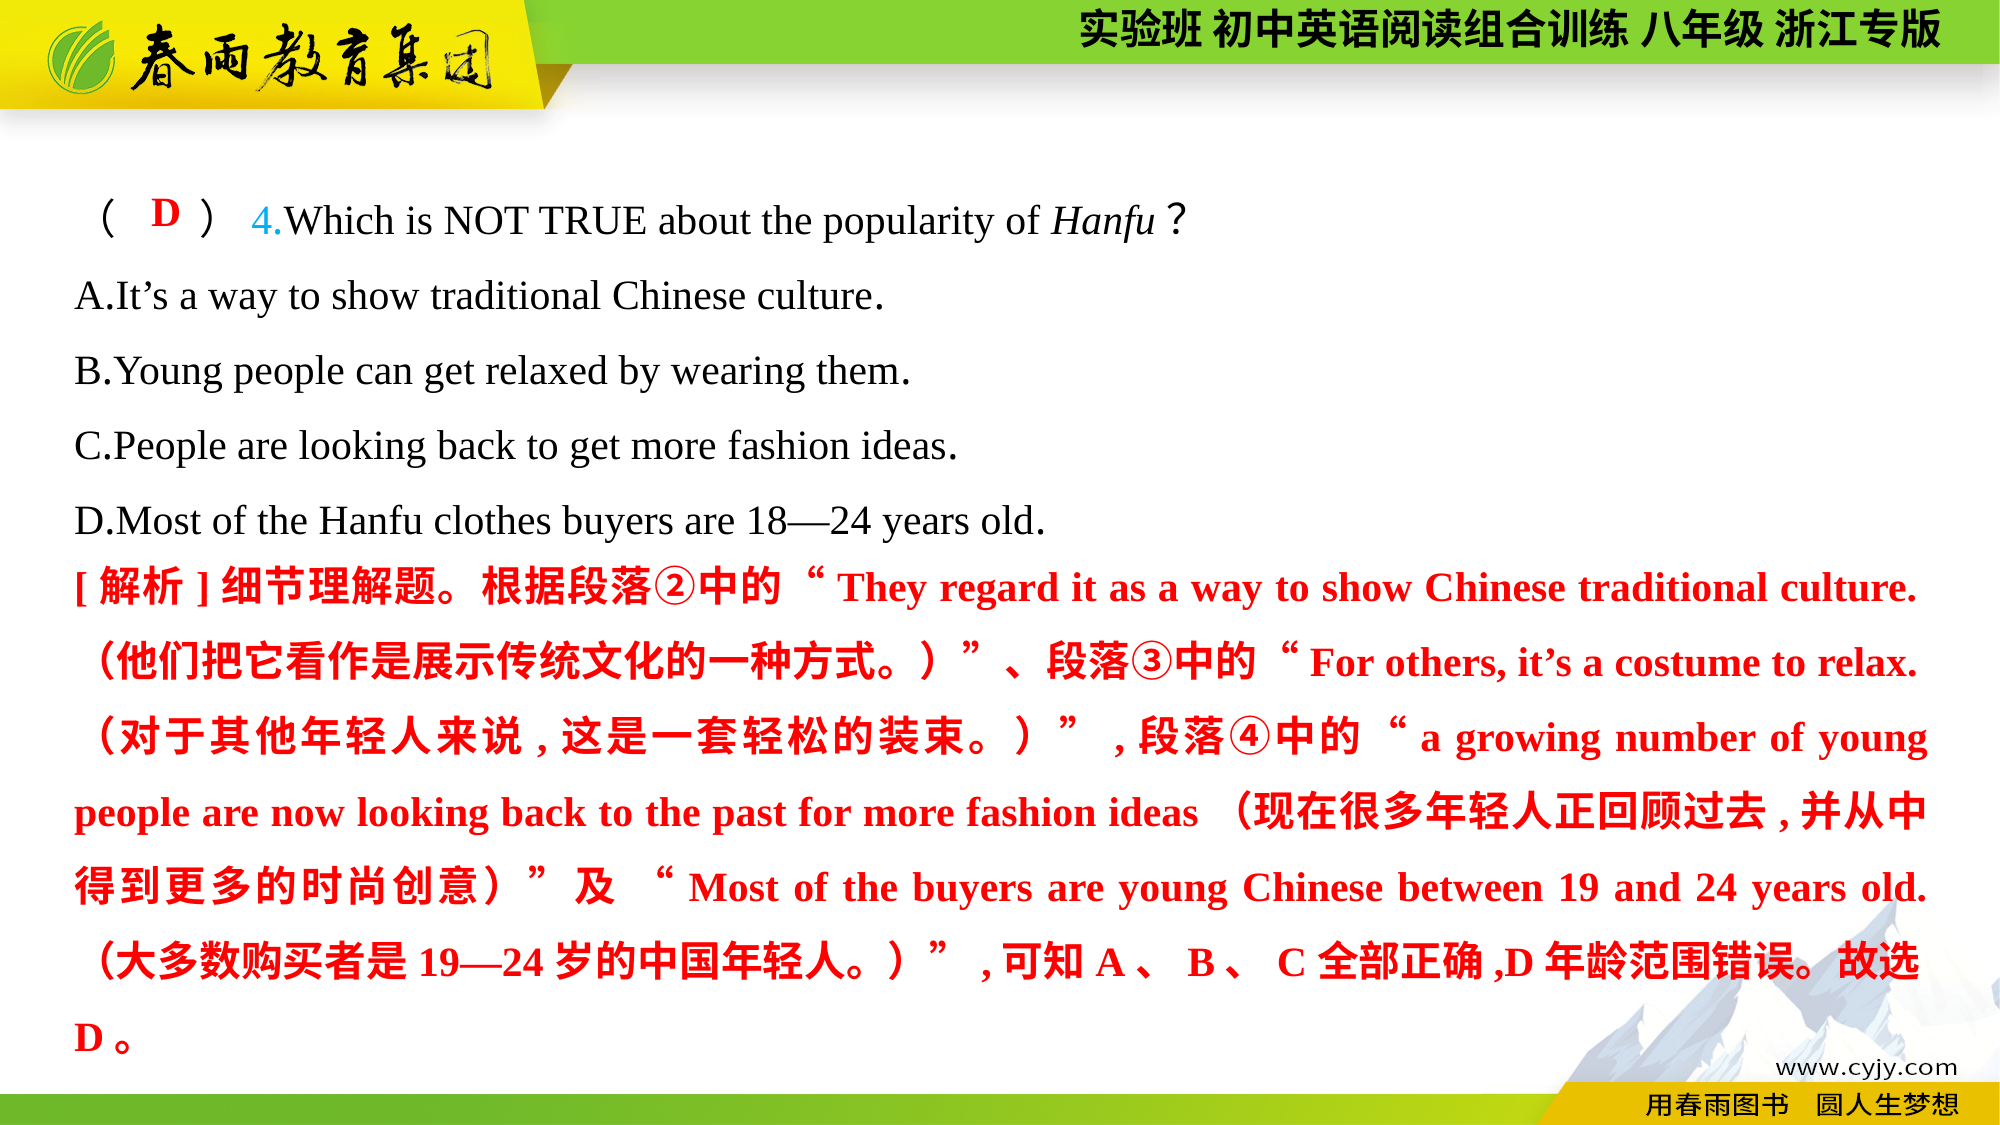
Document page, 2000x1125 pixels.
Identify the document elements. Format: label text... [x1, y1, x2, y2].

picture [0, 0, 2000, 1125]
text_box D [136, 176, 197, 242]
text_box [解析]细节理解题。根据段落②中的“They regard it as a way to show Chinese traditional culture.（他们把它看作是展示传统文化的一种方式。）”、段落③中的“For others, it’s a costume to relax.（对于其他年轻人来说,这是一套轻松的装束。）”,段落④中的“a growing number of young people are now looking back to the past for more fashion ideas（现在很多年轻人正回顾过去,并从中得到更多的时尚创意）”及 “Most of the buyers are young Chinese between 19 and 24 years old. （大多数购买者是19—24岁的中国年轻人。）”,可知A、B、C全部正确,D年龄范围错误。故选D。 [59, 527, 1944, 1067]
list （ ）4.Which is NOT TRUE about the popularity of Hanfu？ A.It’s a way to show traditional Chinese culture. B.Young people can get relaxed by wearing them. C.People are looking back to get more fashion ideas. D.Most of the Hanfu clothes buyers are 18—24 years old. [59, 160, 1944, 527]
